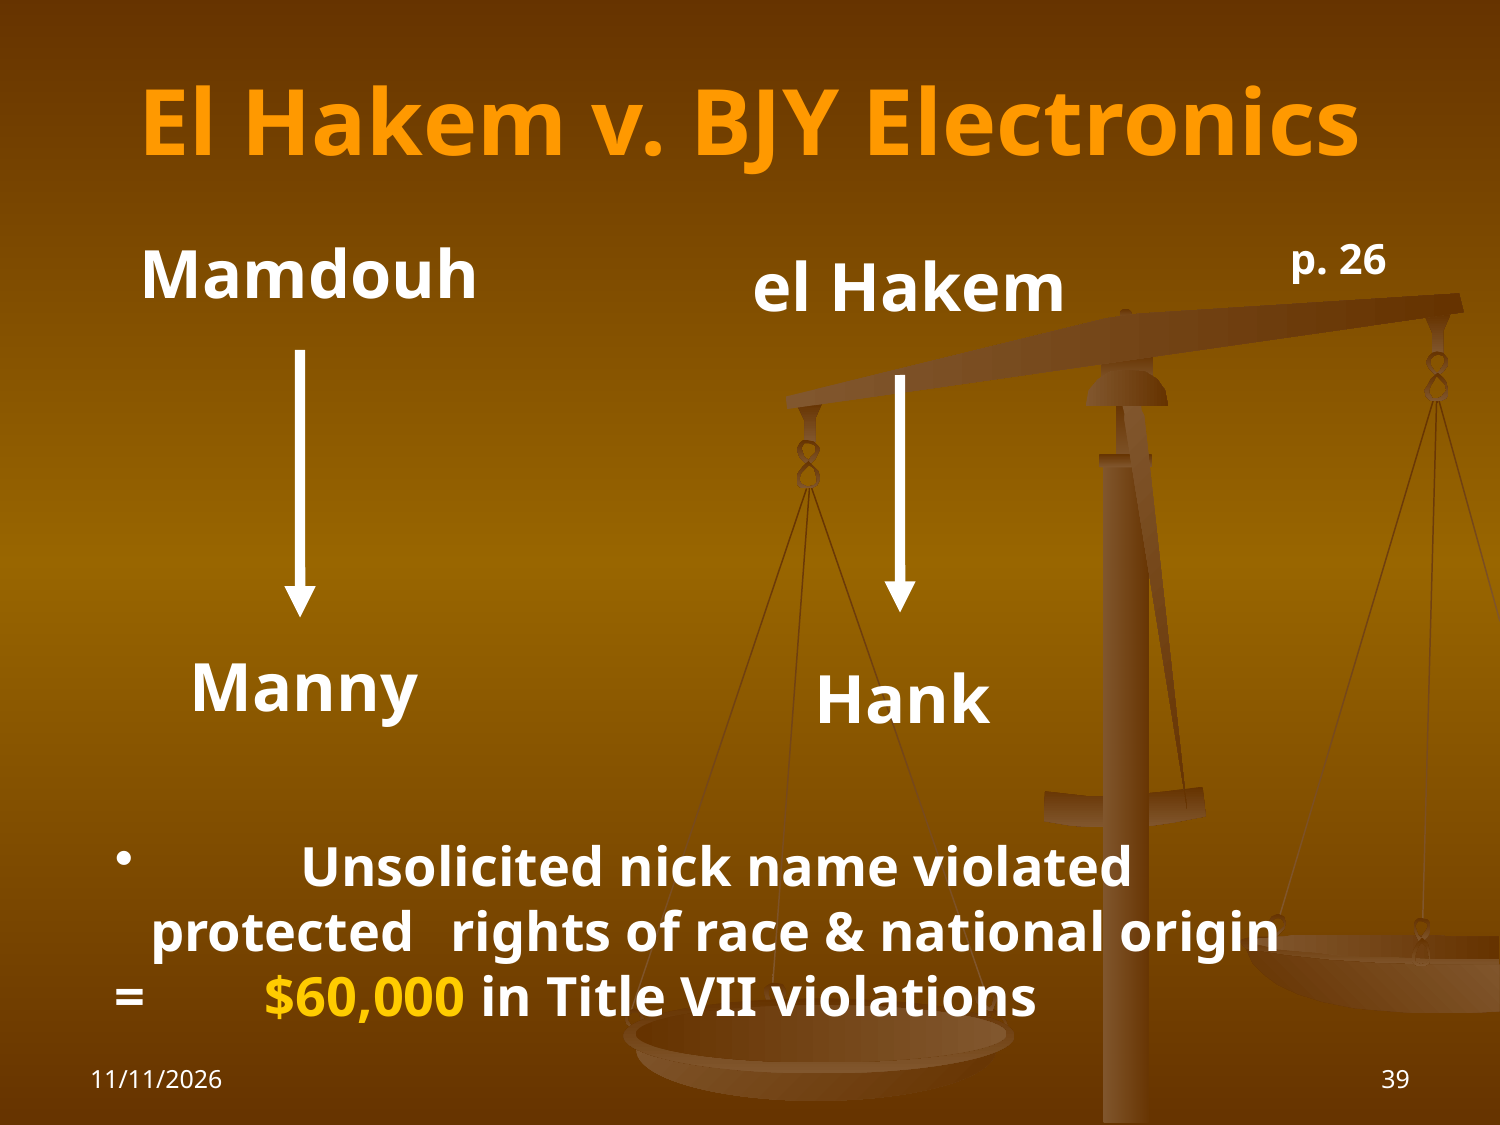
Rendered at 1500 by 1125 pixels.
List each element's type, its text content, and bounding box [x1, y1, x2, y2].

text_box el Hakem [737, 237, 1150, 333]
text_box [293, 349, 307, 618]
title El Hakem v. BJY Electronics [74, 24, 1426, 213]
text_box Manny [174, 637, 438, 733]
text_box Mamdouh [125, 224, 525, 320]
text_box [893, 374, 907, 613]
text_box Unsolicited nick name violated protected rights of race & national origin = $60,000 in Title VII violations [99, 824, 1413, 1035]
text_box Hank [799, 649, 1038, 745]
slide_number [74, 1029, 426, 1106]
slide_number 39 [1074, 1029, 1426, 1106]
text_box p. 26 [1274, 224, 1413, 290]
